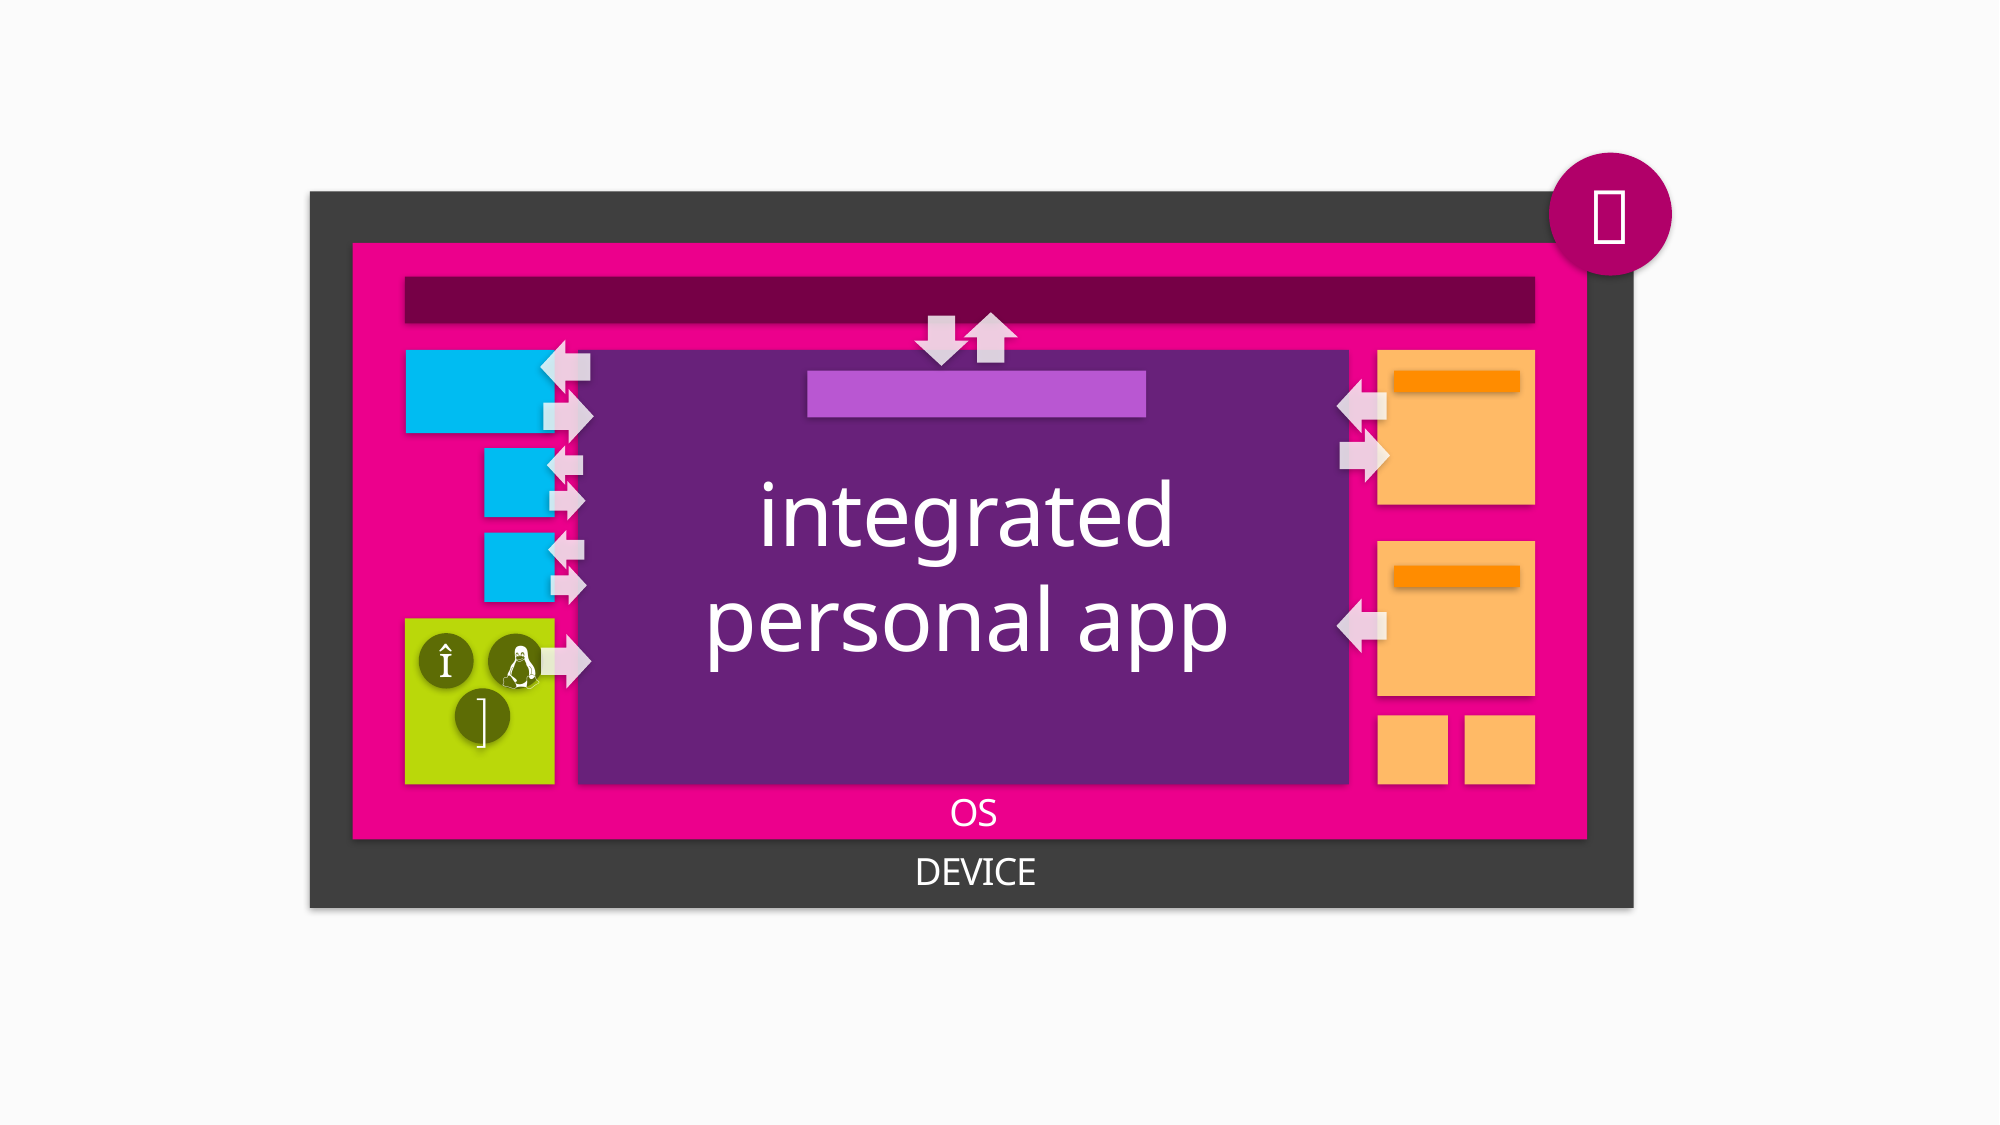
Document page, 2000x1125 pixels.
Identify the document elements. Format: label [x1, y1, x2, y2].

text_box [309, 152, 1673, 909]
